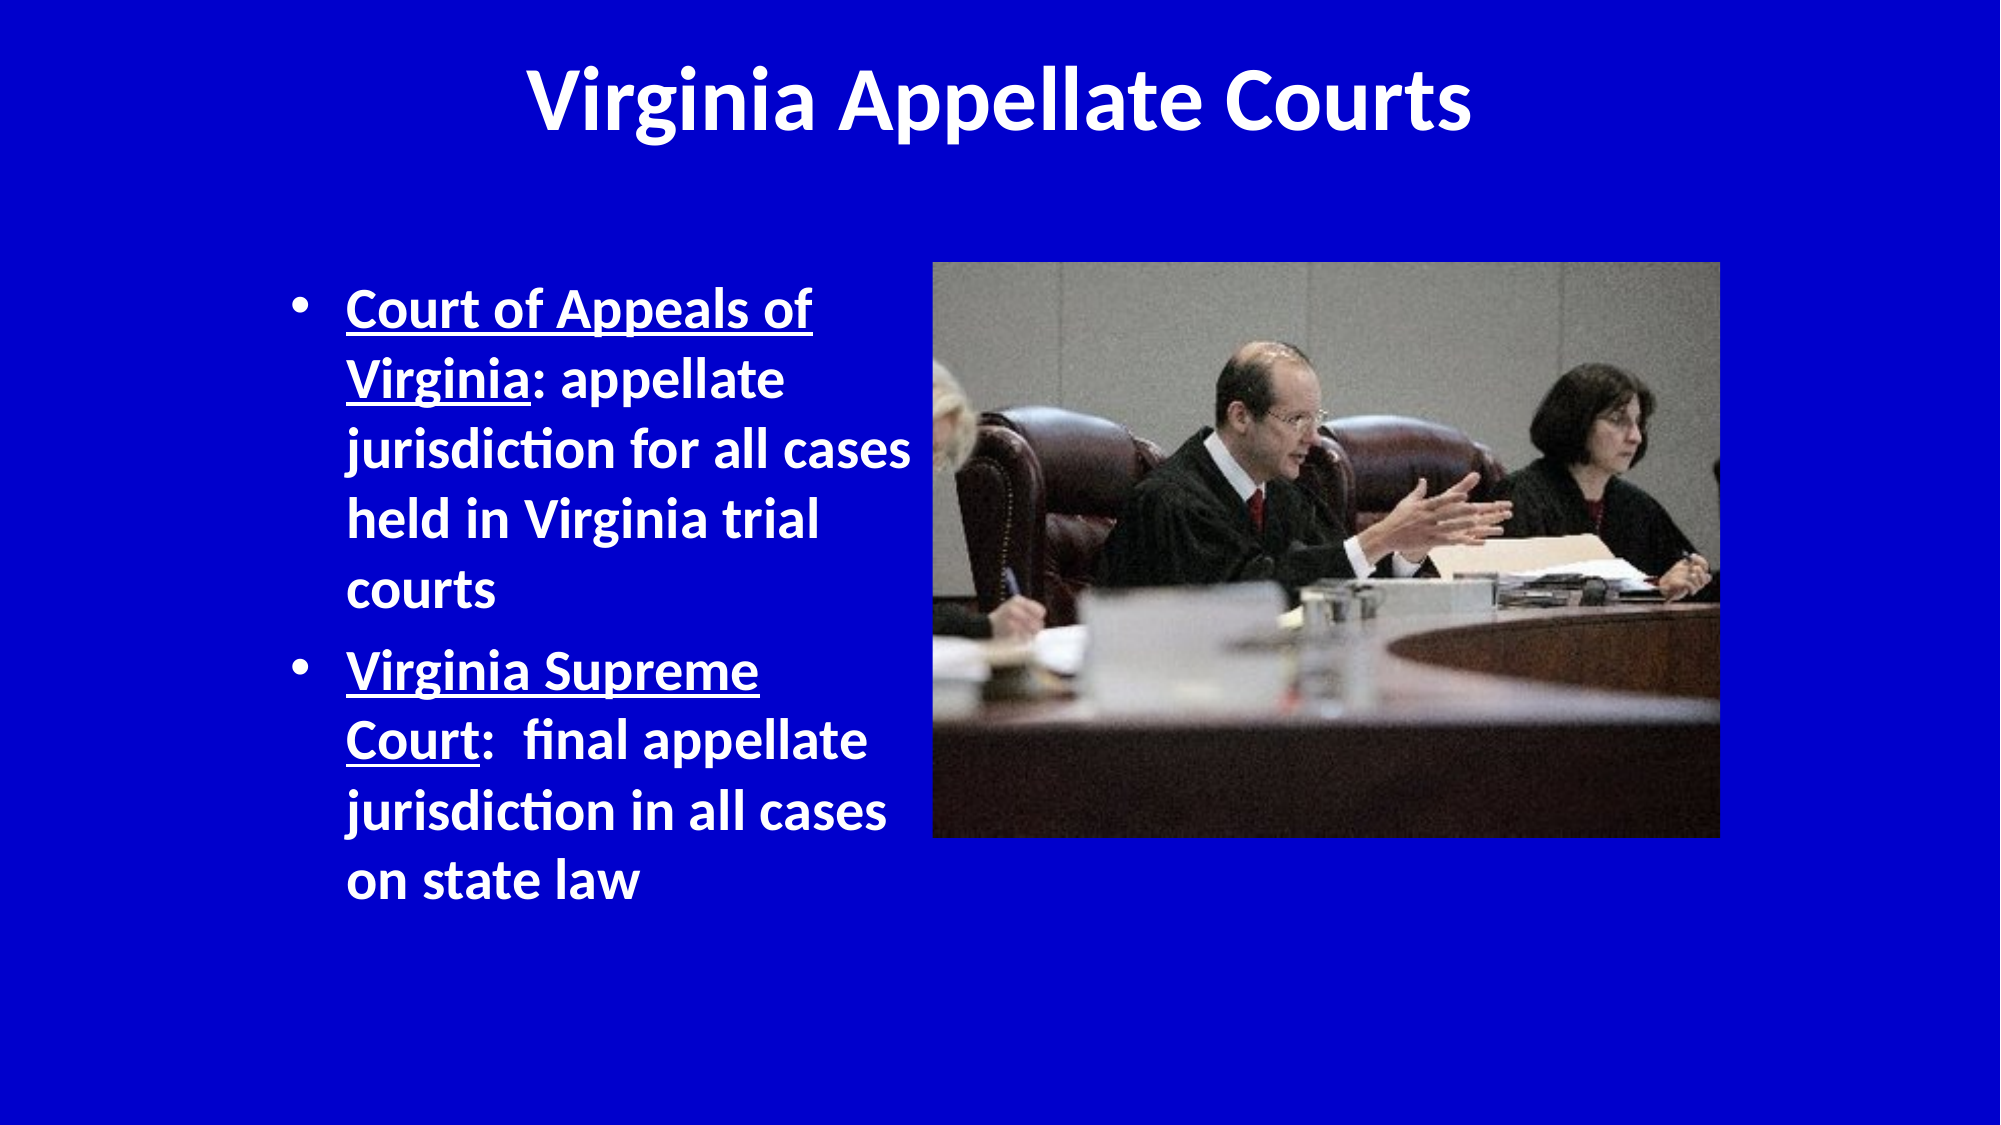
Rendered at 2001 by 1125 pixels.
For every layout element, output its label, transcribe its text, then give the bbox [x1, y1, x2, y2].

picture [932, 262, 1721, 838]
title Virginia Appellate Courts [324, 0, 1675, 188]
list Court of Appeals of Virginia: appellate jurisdiction for all cases held in Virginia trial courts Virginia Supreme Court: final appellate jurisdiction in all cases on state law [275, 262, 938, 1005]
